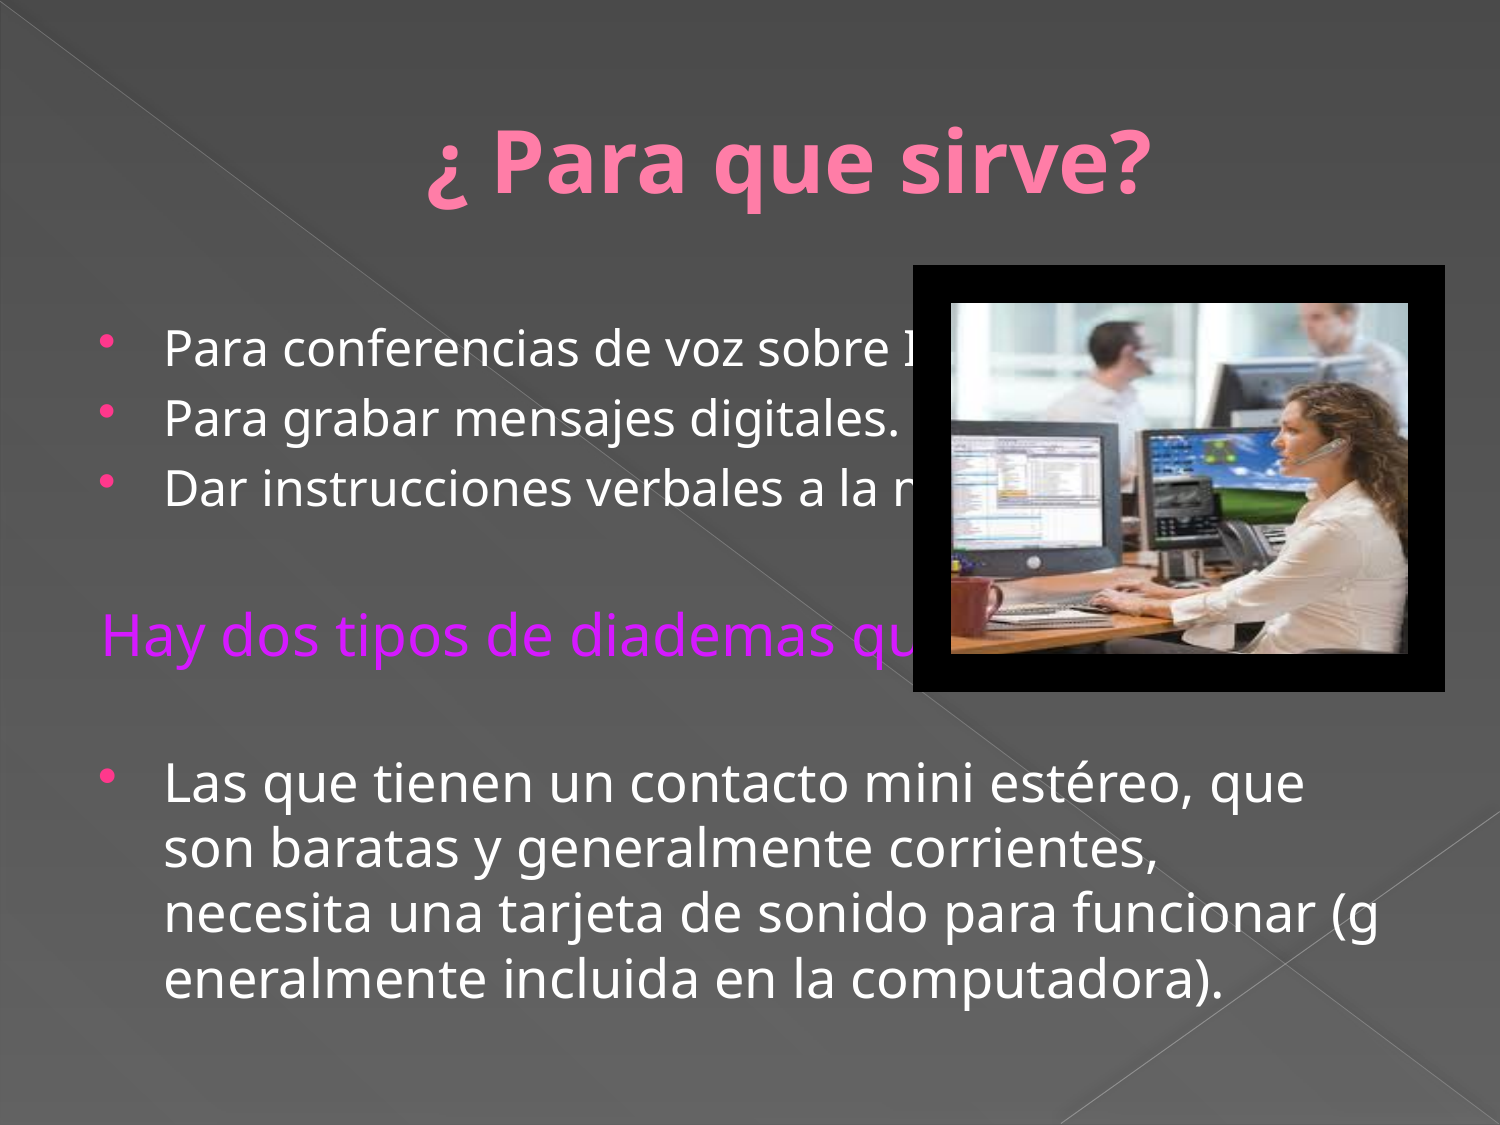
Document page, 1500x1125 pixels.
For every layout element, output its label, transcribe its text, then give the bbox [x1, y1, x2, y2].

picture [950, 302, 1409, 655]
title ¿ Para que sirve? [75, 43, 1425, 274]
list Para conferencias de voz sobre IP. Para grabar mensajes digitales. Dar instrucciones verbales a la maquina. Hay dos tipos de diademas que son: Las que tienen un contacto mini estéreo, que son baratas y generalmente corrientes, necesita una tarjeta de sonido para funcionar (generalmente incluida en la computadora). [75, 308, 1425, 1059]
